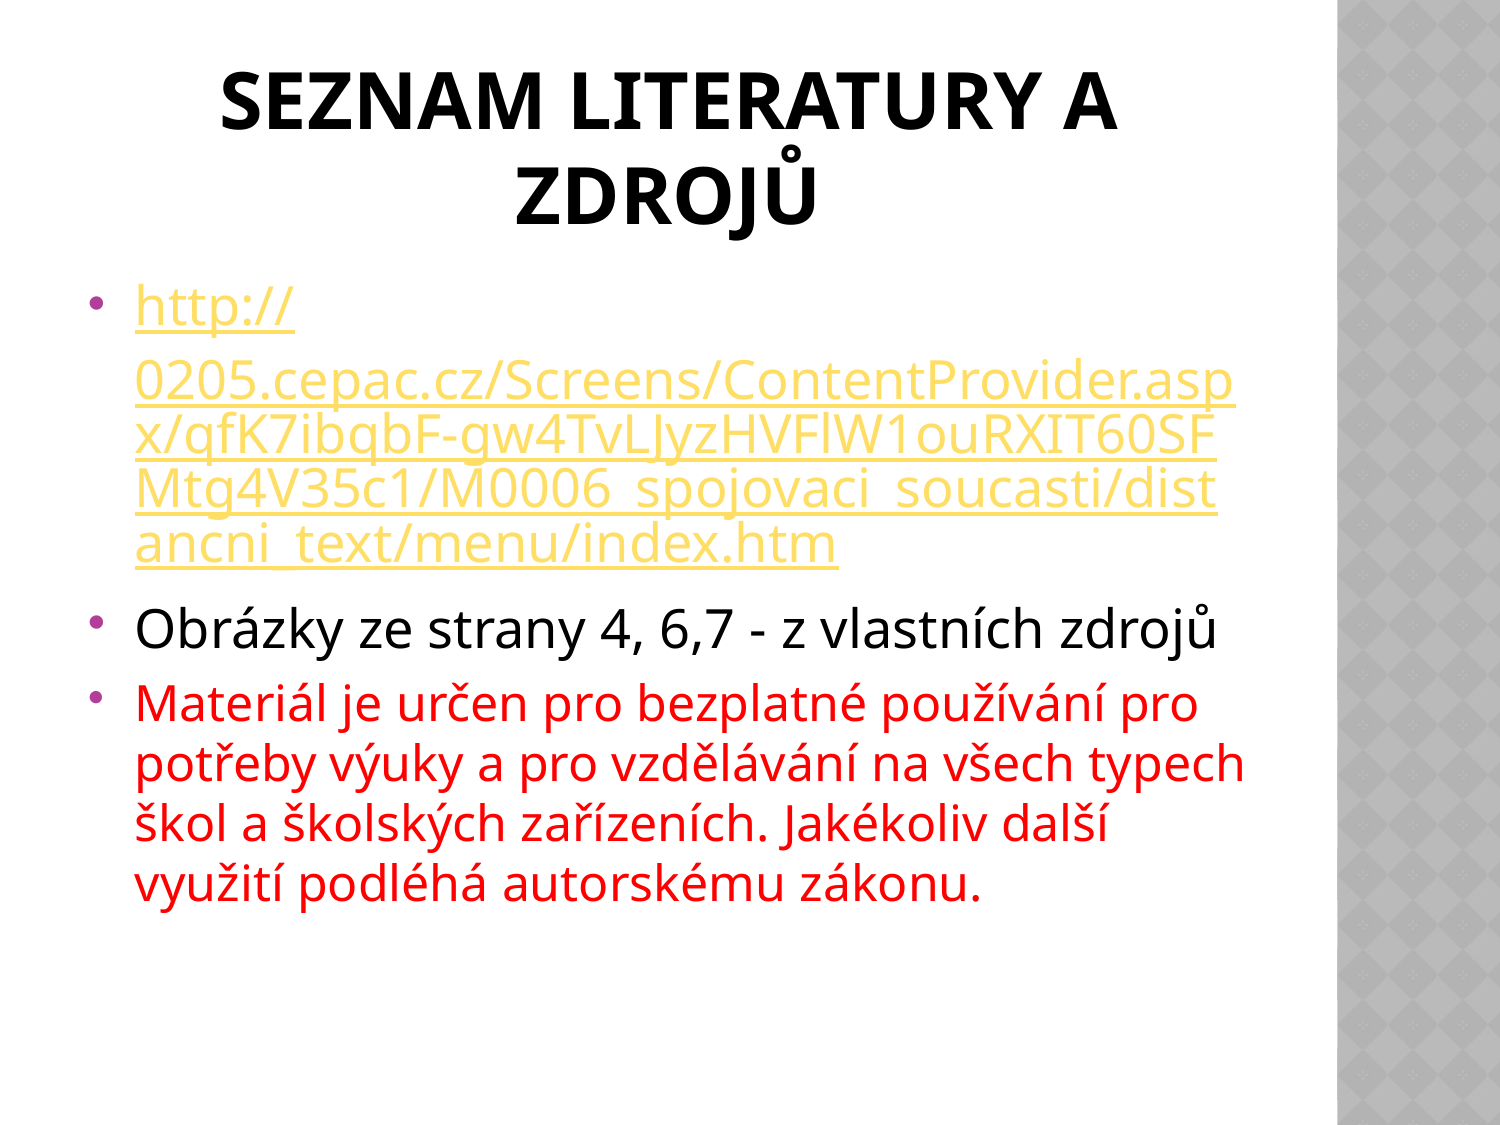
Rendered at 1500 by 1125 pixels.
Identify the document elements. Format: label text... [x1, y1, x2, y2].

title Seznam literatury a zdrojů [75, 52, 1263, 240]
list http://0205.cepac.cz/Screens/ContentProvider.aspx/qfK7ibqbF-gw4TvLJyzHVFlW1ouRXIT60SFMtg4V35c1/M0006_spojovaci_soucasti/distancni_text/menu/index.htm Obrázky ze strany 4, 6,7 - z vlastních zdrojů Materiál je určen pro bezplatné používání pro potřeby výuky a pro vzdělávání na všech typech škol a školských zařízeních. Jakékoliv další využití podléhá autorskému zákonu. [75, 264, 1263, 1059]
